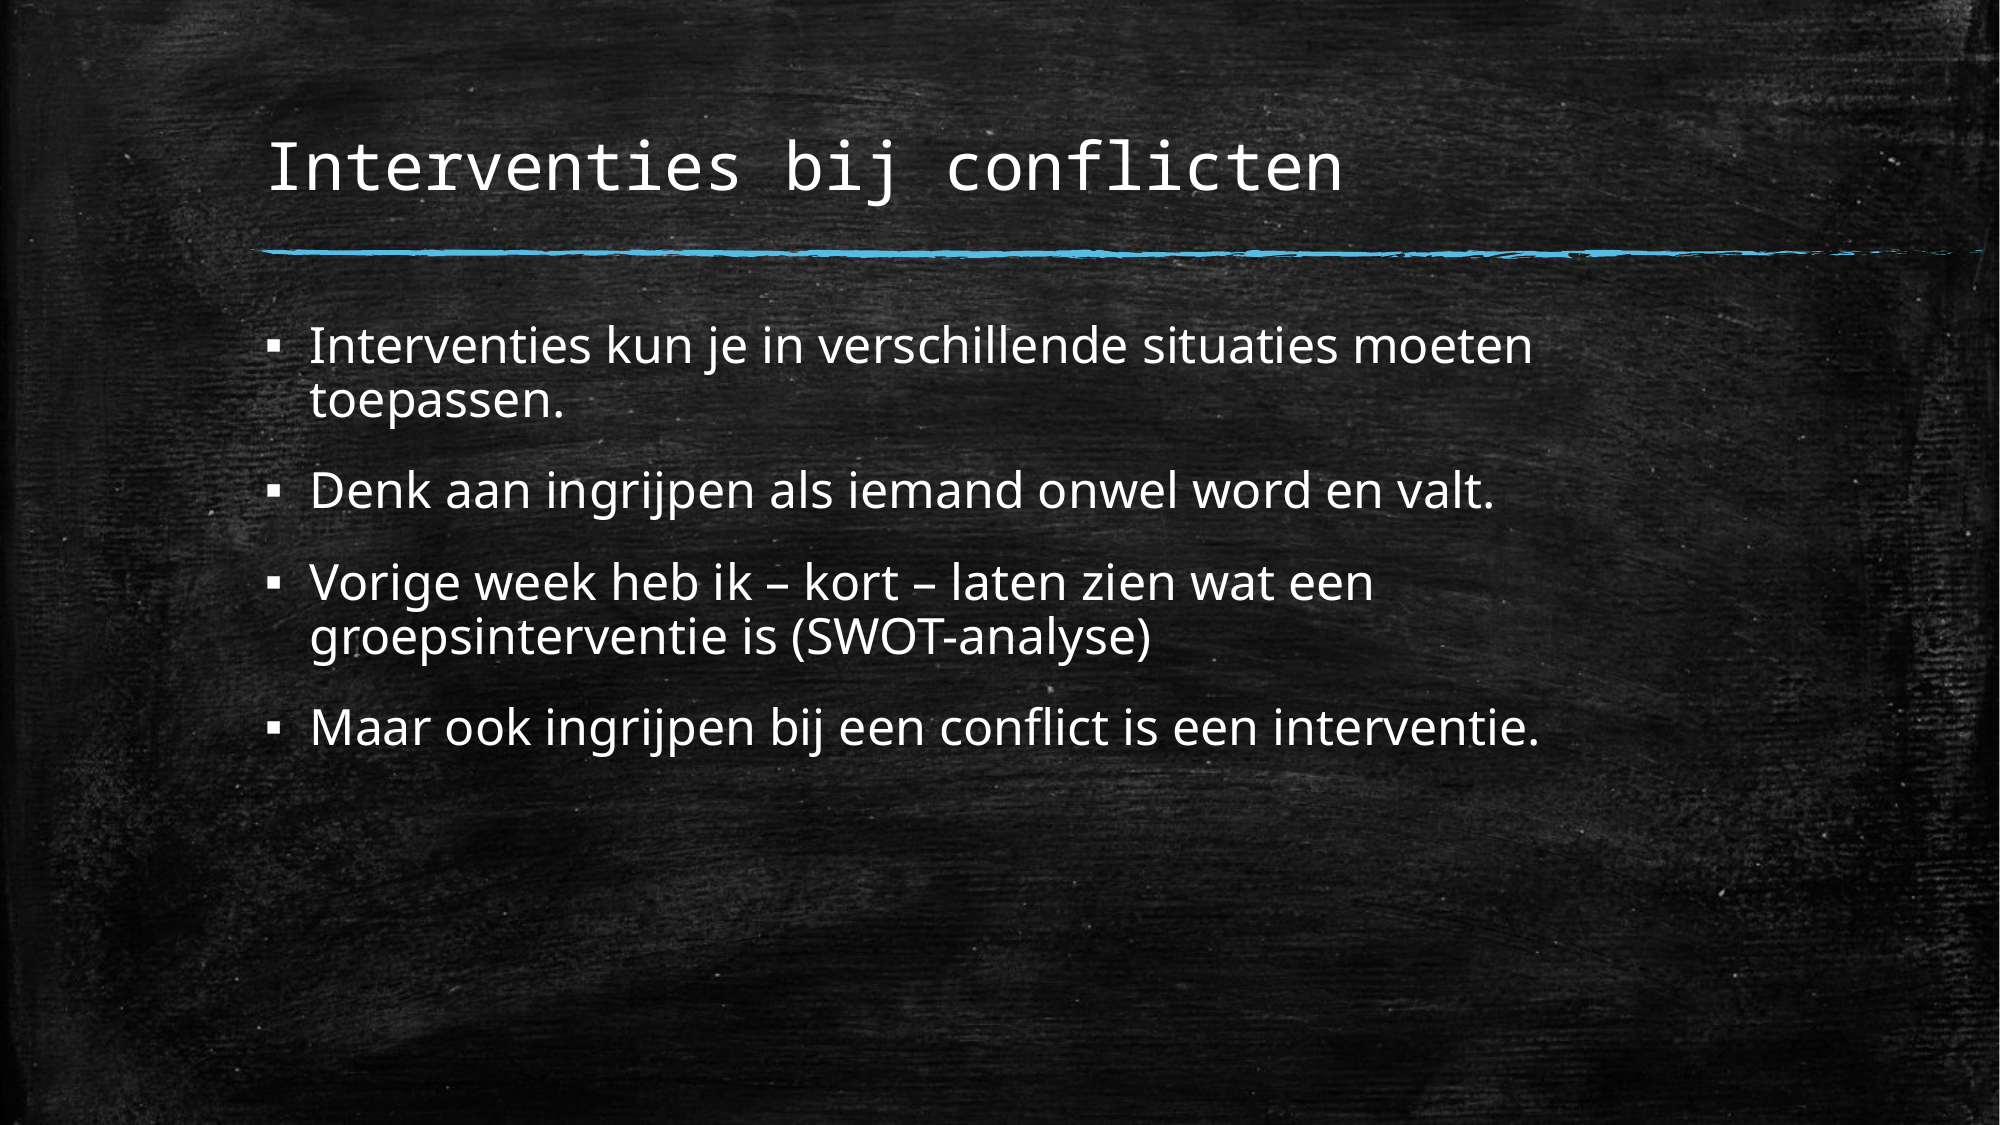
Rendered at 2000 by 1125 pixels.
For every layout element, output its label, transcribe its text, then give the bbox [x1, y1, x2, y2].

list Interventies kun je in verschillende situaties moeten toepassen. Denk aan ingrijpen als iemand onwel word en valt. Vorige week heb ik – kort – laten zien wat een groepsinterventie is (SWOT-analyse) Maar ook ingrijpen bij een conflict is een interventie. [249, 312, 1750, 1013]
title Interventies bij conflicten [249, 45, 1750, 213]
